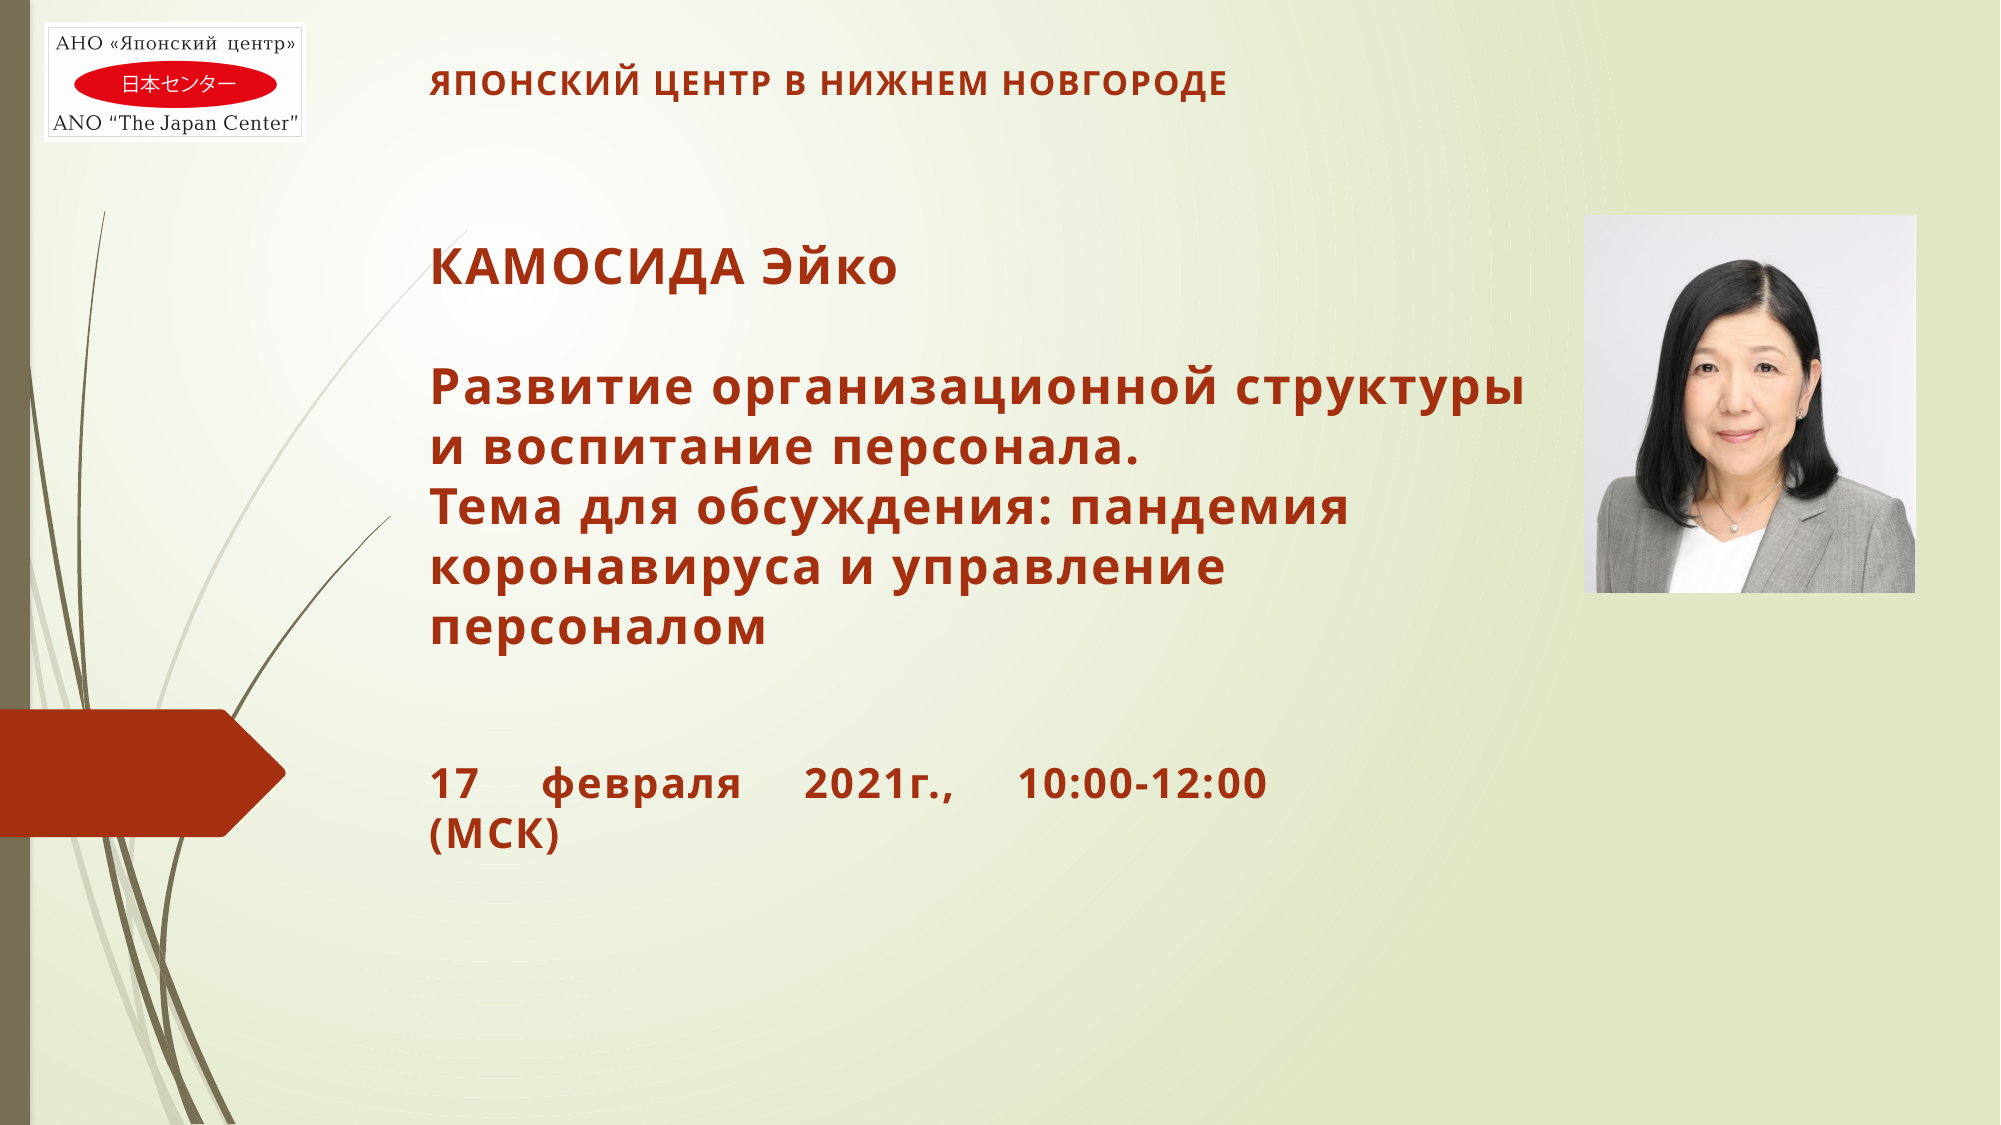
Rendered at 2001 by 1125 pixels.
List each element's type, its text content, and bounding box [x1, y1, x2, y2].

text_box 17 февраля 2021г., 10:00-12:00 (МСК) [414, 749, 1285, 915]
picture [1584, 215, 1916, 593]
text_box ЯПОНСКИЙ ЦЕНТР В НИЖНЕМ НОВГОРОДЕ [414, 54, 1552, 109]
title КАМОСИДА Эйко Развитие организационной структуры и воспитание персонала. Тема для обсуждения: пандемия коронавируса и управление персоналом [414, 227, 1568, 593]
picture [44, 22, 306, 142]
